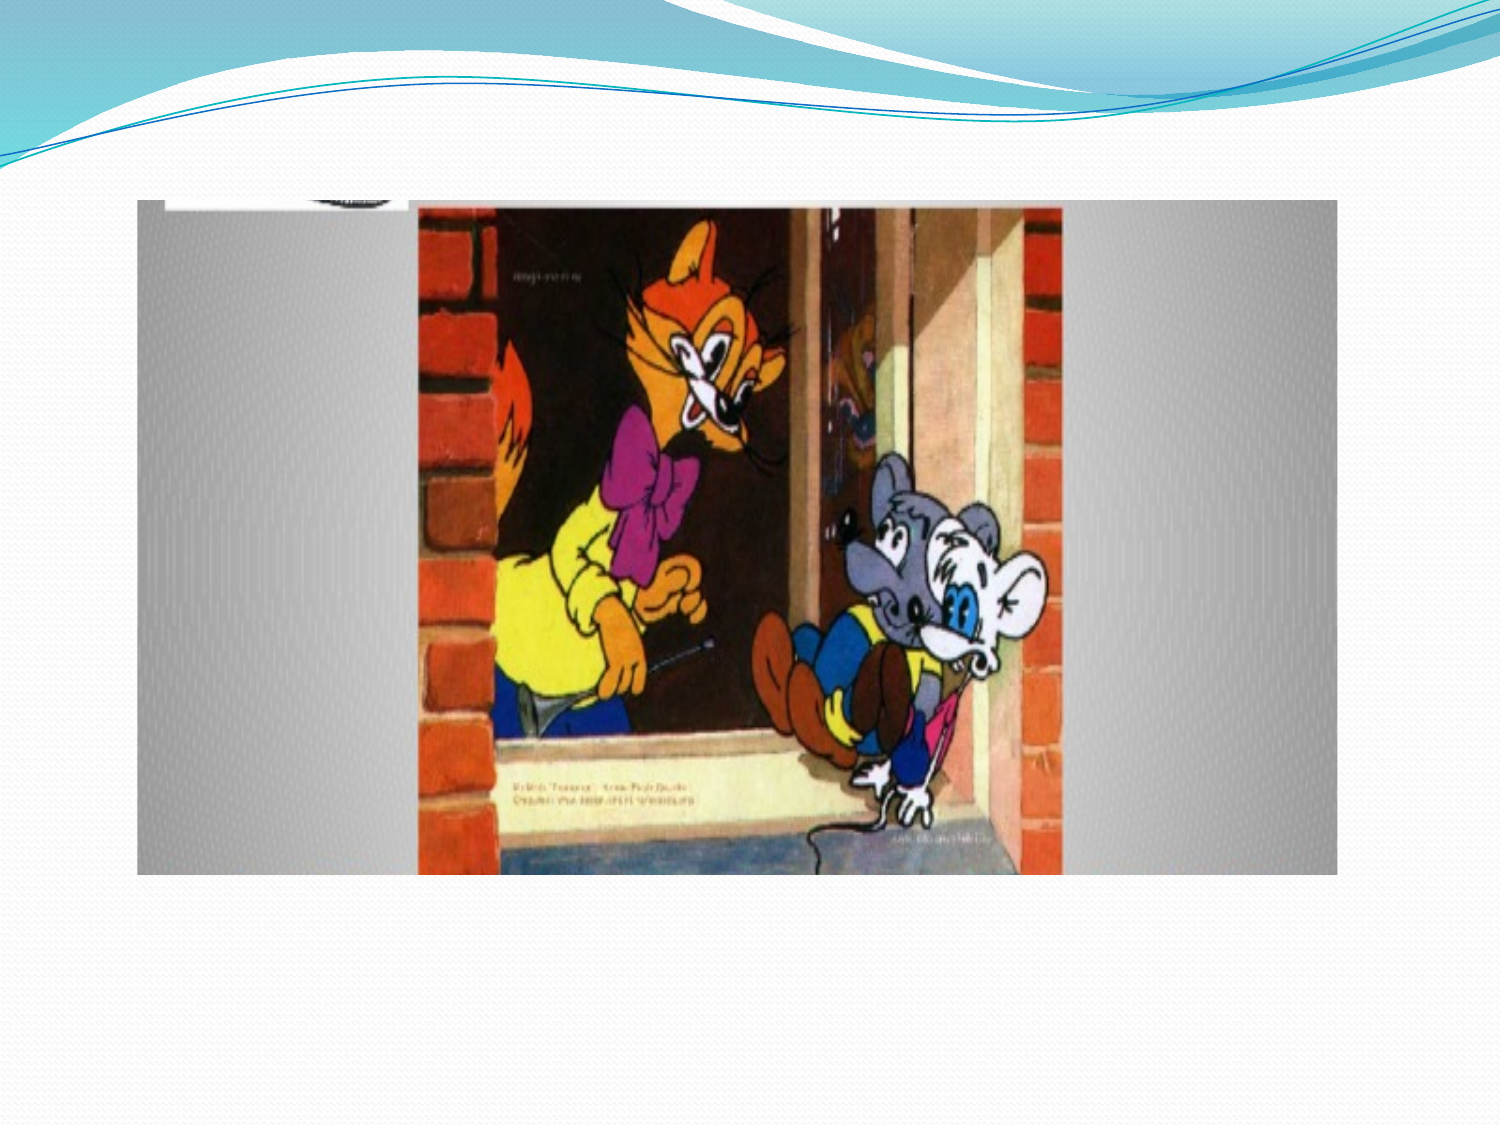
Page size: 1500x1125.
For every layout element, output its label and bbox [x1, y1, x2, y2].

picture [137, 199, 1338, 876]
